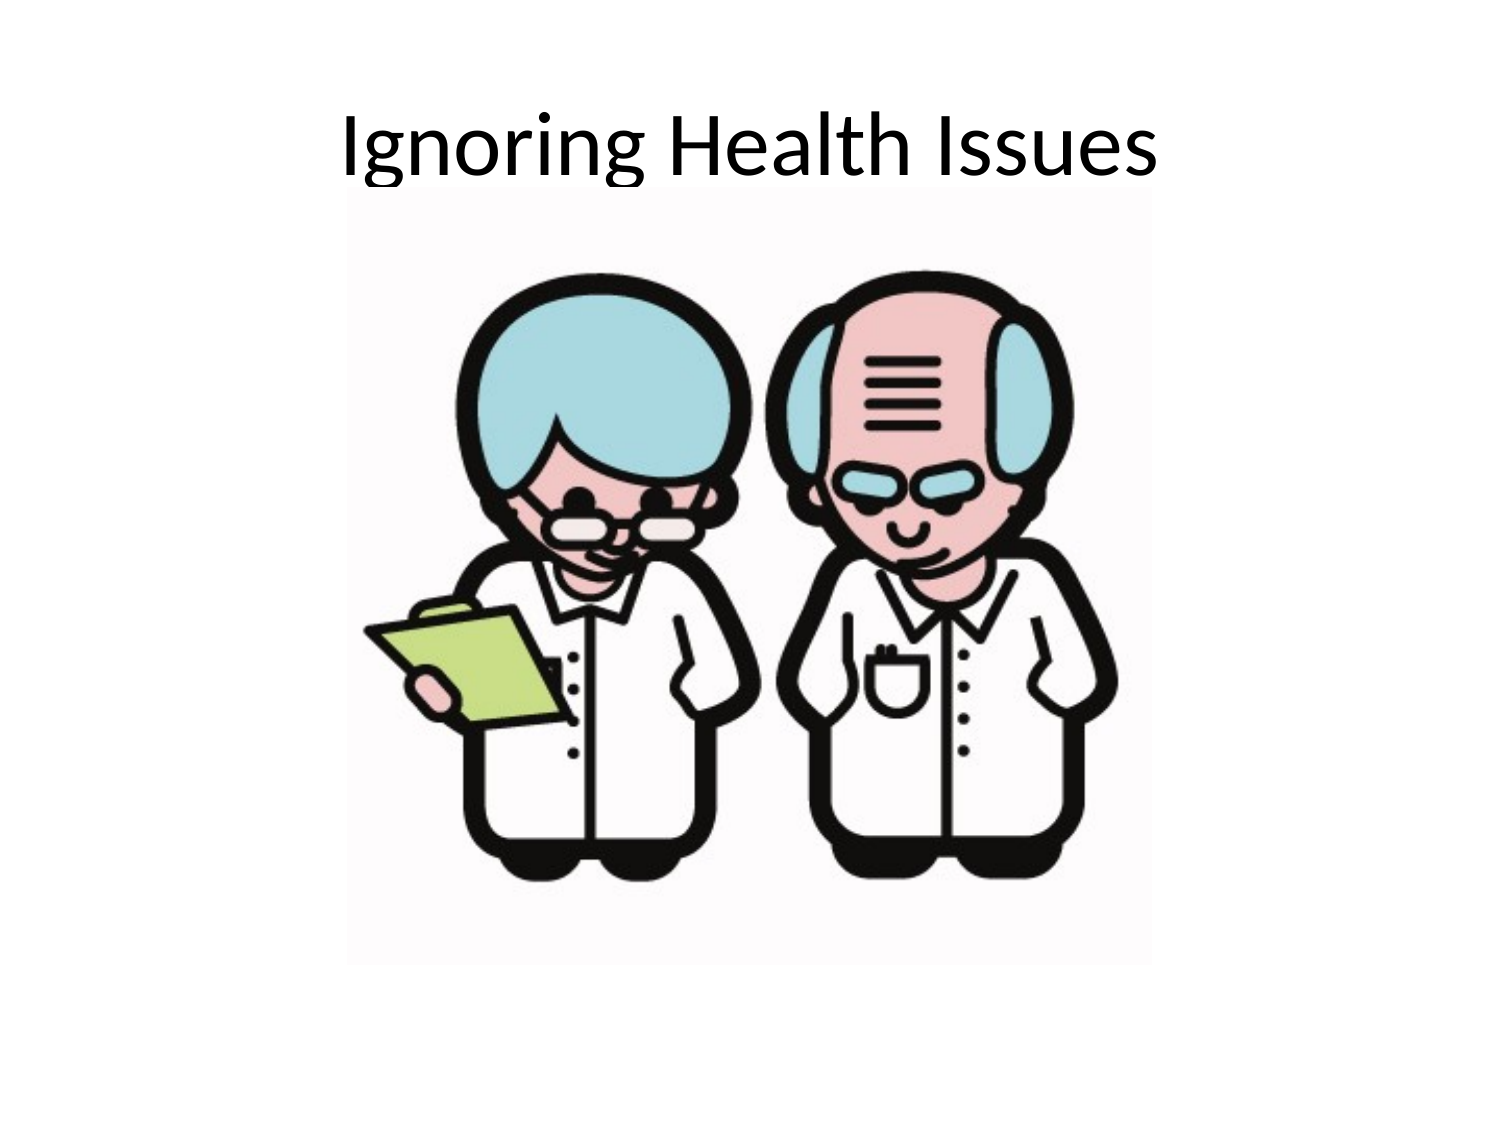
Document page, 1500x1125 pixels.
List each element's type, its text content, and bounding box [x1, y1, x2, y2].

picture [347, 187, 1153, 965]
title Ignoring Health Issues [75, 45, 1425, 233]
